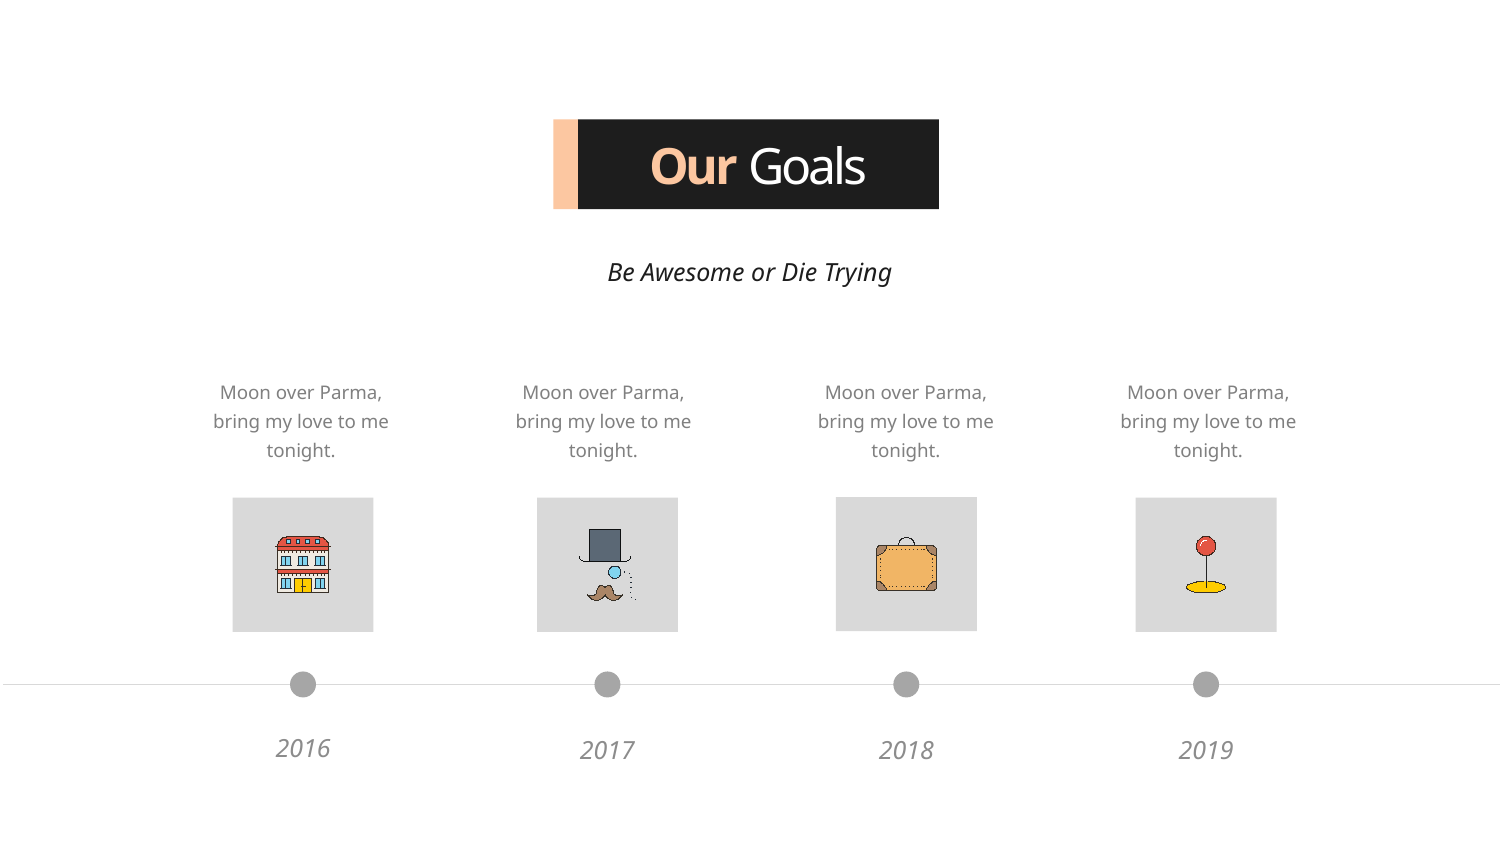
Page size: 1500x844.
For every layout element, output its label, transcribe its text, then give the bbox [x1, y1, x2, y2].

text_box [579, 528, 636, 601]
text_box Moon over Parma, bring my love to me tonight. [1099, 366, 1317, 469]
text_box [592, 669, 623, 683]
text_box [1191, 669, 1222, 683]
text_box [834, 495, 979, 633]
text_box Moon over Parma, bring my love to me tonight. [192, 366, 410, 469]
text_box [1134, 496, 1279, 634]
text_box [275, 536, 331, 593]
text_box [1193, 693, 1219, 700]
text_box [595, 693, 620, 700]
text_box [290, 693, 316, 700]
text_box [551, 117, 580, 211]
text_box Moon over Parma, bring my love to me tonight. [494, 366, 713, 469]
text_box 2016 [241, 725, 365, 799]
text_box [231, 496, 376, 634]
text_box [893, 693, 919, 700]
text_box 2017 [546, 727, 669, 800]
text_box Our Goals [580, 119, 939, 210]
text_box 2018 [844, 727, 968, 800]
text_box Be Awesome or Die Trying [551, 233, 949, 294]
text_box 2019 [1144, 727, 1268, 800]
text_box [876, 537, 937, 592]
text_box Moon over Parma, bring my love to me tonight. [797, 366, 1015, 469]
text_box [535, 496, 680, 634]
text_box [891, 669, 922, 683]
text_box [288, 669, 318, 683]
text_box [1186, 536, 1226, 594]
